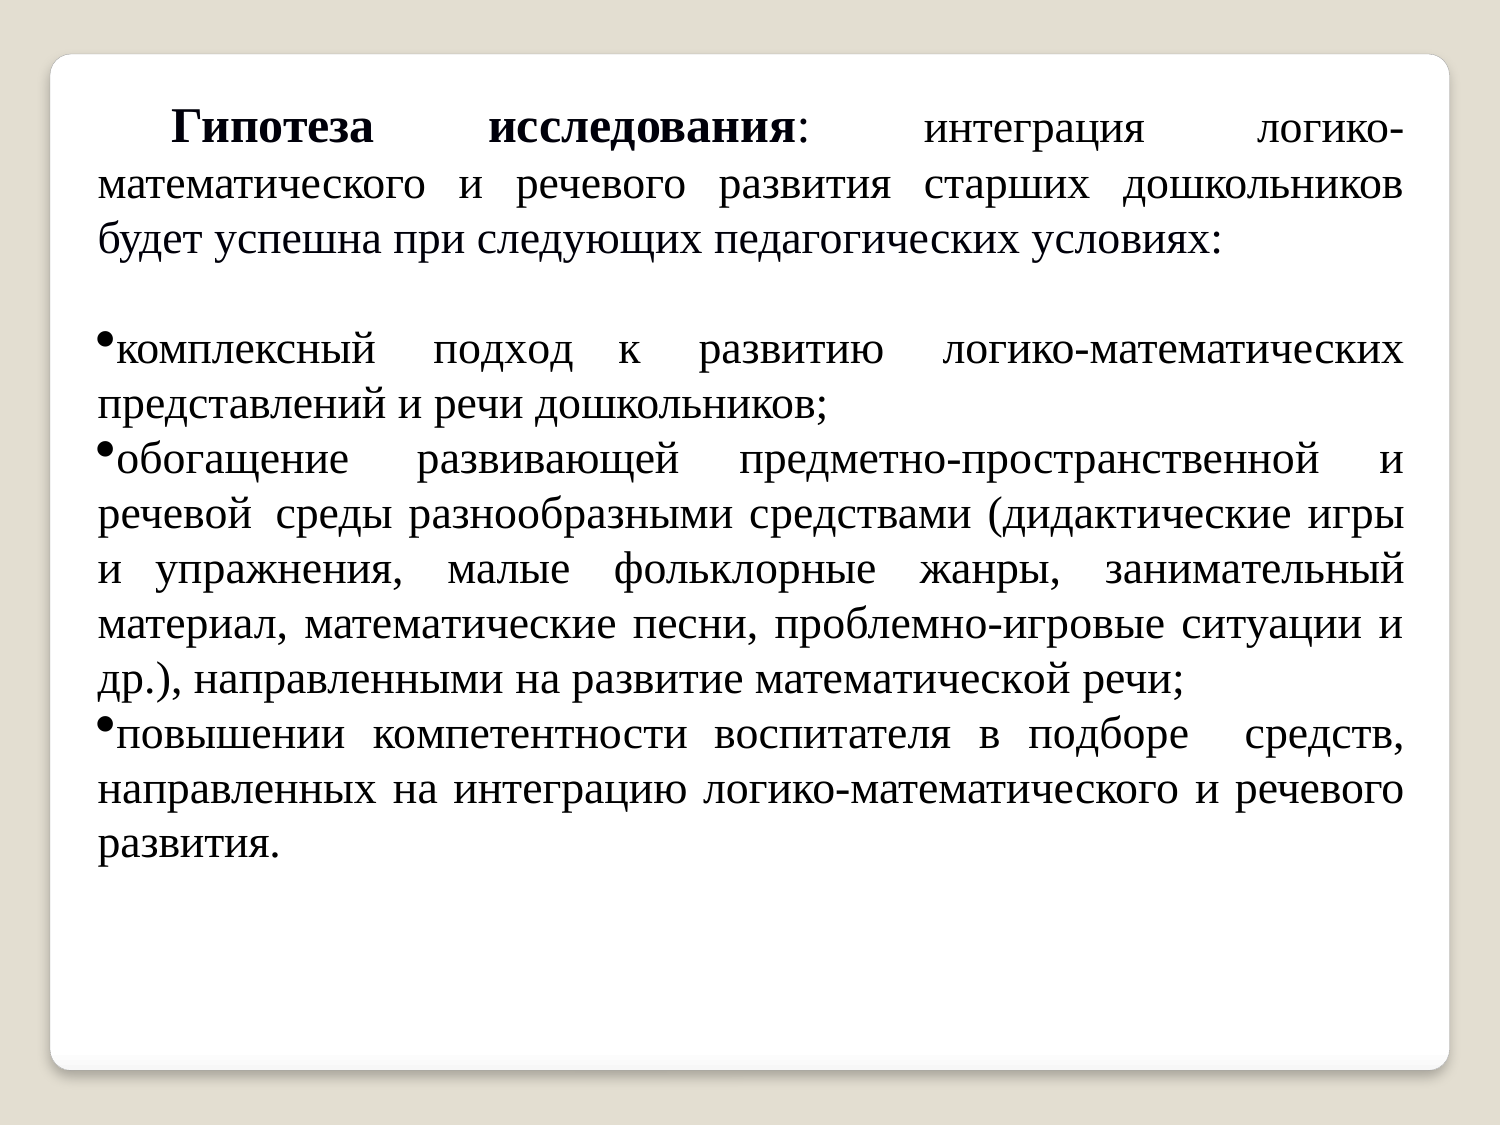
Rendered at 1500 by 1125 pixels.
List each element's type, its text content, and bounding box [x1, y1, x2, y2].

text_box [0, 274, 82, 645]
text_box [1420, 274, 1500, 645]
text_box Гипотеза исследования: интеграция логико-математического и речевого развития старших дошкольников будет успешна при следующих педагогических условиях: комплексный подход к развитию логико-математических представлений и речи дошкольников; обогащение развивающей предметно-пространственной и речевой среды разнообразными средствами (дидактические игры и упражнения, малые фольклорные жанры, занимательный материал, математические песни, проблемно-игровые ситуации и др.), направленными на развитие математической речи; повышении компетентности воспитателя в подборе средств, направленных на интеграцию логико-математического и речевого развития. [82, 85, 1420, 875]
text_box [75, 45, 1425, 233]
